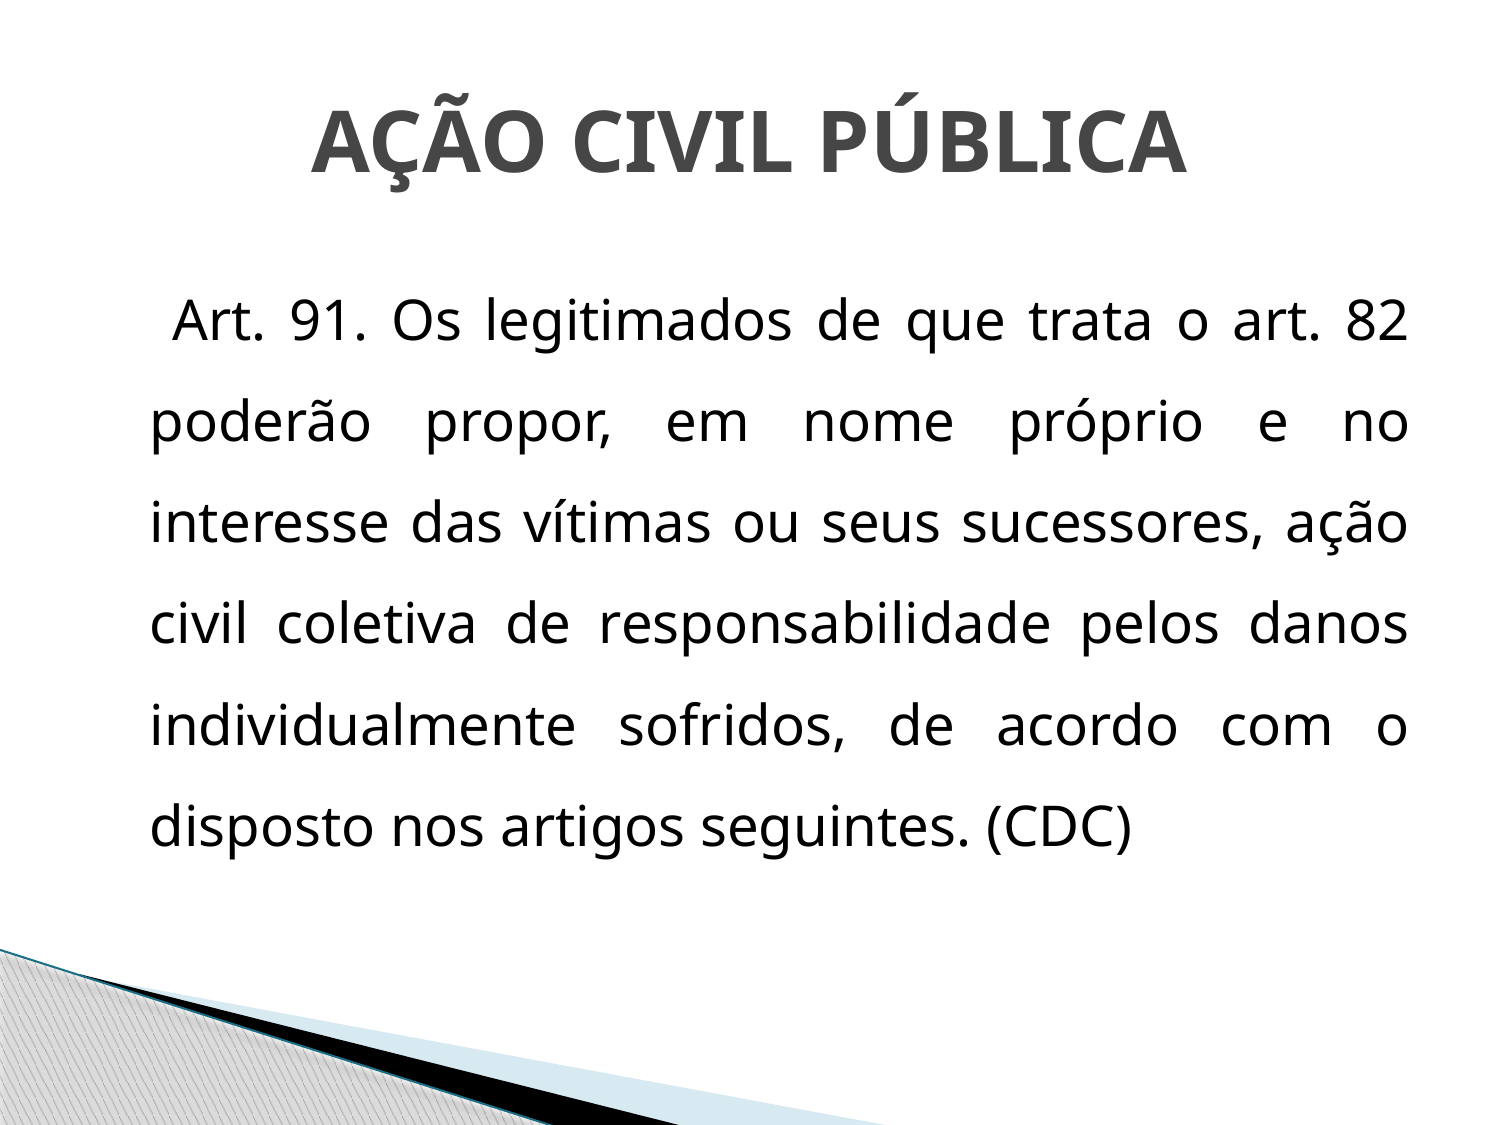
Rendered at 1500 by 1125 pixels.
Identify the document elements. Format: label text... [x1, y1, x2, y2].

list Art. 91. Os legitimados de que trata o art. 82 poderão propor, em nome próprio e no interesse das vítimas ou seus sucessores, ação civil coletiva de responsabilidade pelos danos individualmente sofridos, de acordo com o disposto nos artigos seguintes. (CDC) [75, 243, 1425, 986]
title AÇÃO CIVIL PÚBLICA [75, 45, 1425, 233]
